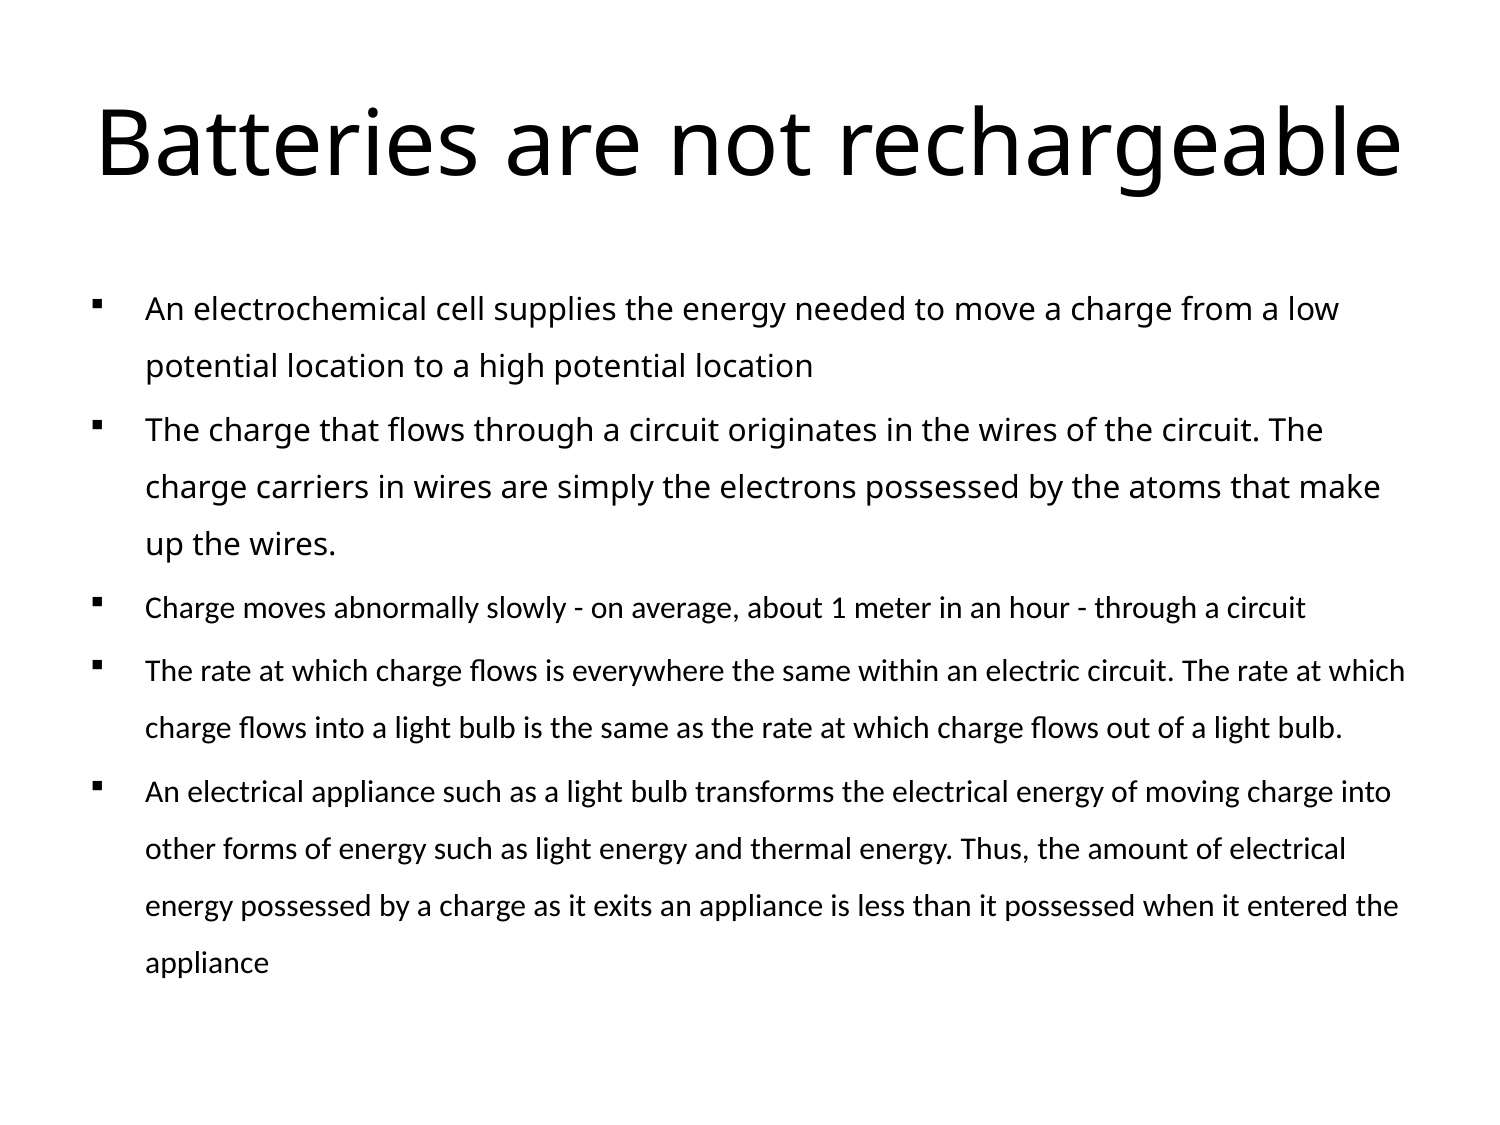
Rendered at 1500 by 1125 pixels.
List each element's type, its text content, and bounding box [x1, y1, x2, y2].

list An electrochemical cell supplies the energy needed to move a charge from a low potential location to a high potential location The charge that flows through a circuit originates in the wires of the circuit. The charge carriers in wires are simply the electrons possessed by the atoms that make up the wires. Charge moves abnormally slowly - on average, about 1 meter in an hour - through a circuit The rate at which charge flows is everywhere the same within an electric circuit. The rate at which charge flows into a light bulb is the same as the rate at which charge flows out of a light bulb. An electrical appliance such as a light bulb transforms the electrical energy of moving charge into other forms of energy such as light energy and thermal energy. Thus, the amount of electrical energy possessed by a charge as it exits an appliance is less than it possessed when it entered the appliance [75, 262, 1425, 1005]
title Batteries are not rechargeable [75, 45, 1425, 233]
